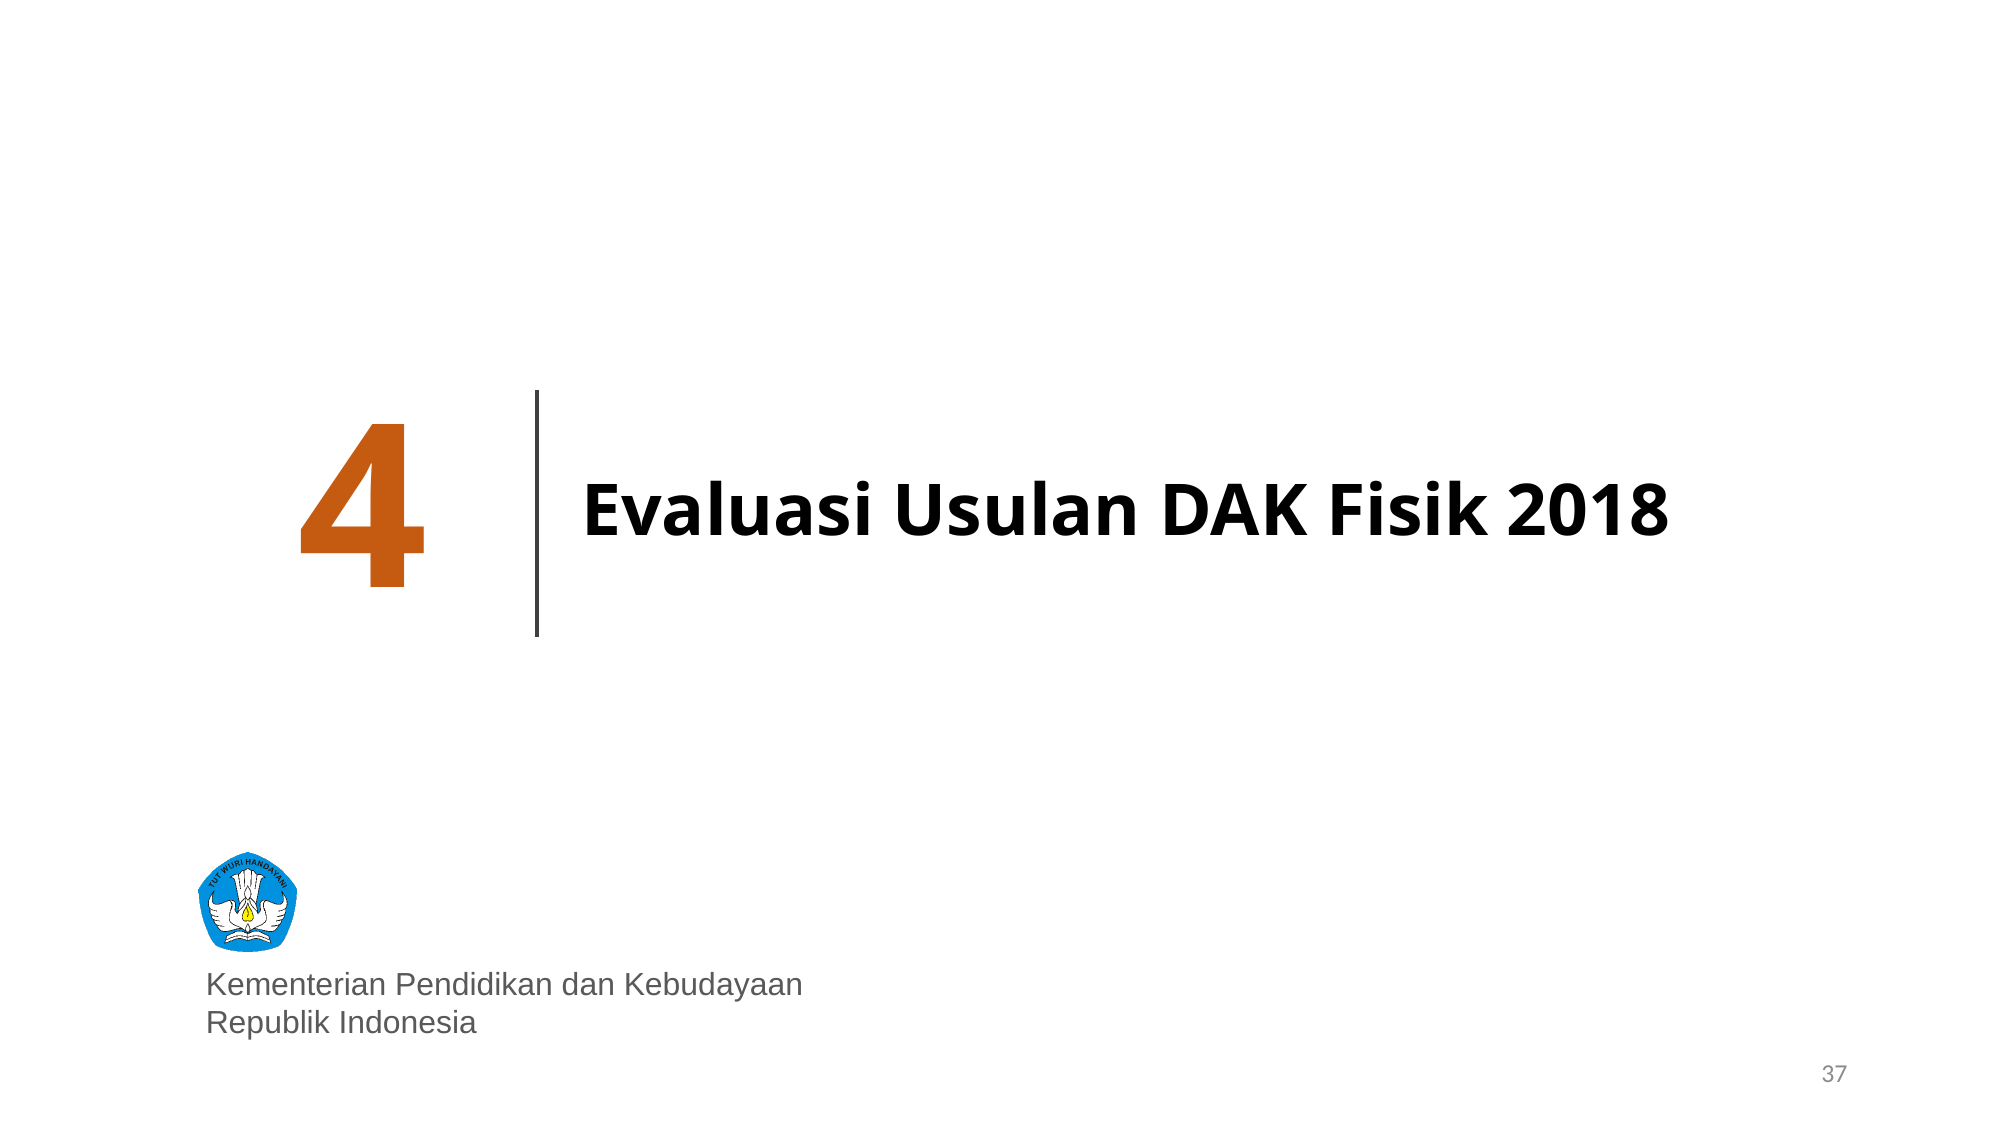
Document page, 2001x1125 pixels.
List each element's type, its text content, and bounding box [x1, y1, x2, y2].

text_box Kementerian Pendidikan dan Kebudayaan Republik Indonesia [191, 956, 1007, 1047]
picture [254, 904, 297, 953]
text_box Evaluasi Usulan DAK Fisik 2018 [570, 425, 1805, 589]
picture [253, 852, 297, 886]
title 4 [180, 432, 535, 595]
title 4 [539, 432, 545, 595]
picture [209, 869, 287, 942]
picture [198, 900, 242, 953]
picture [198, 852, 243, 887]
slide_number 37 [1412, 1042, 1863, 1103]
